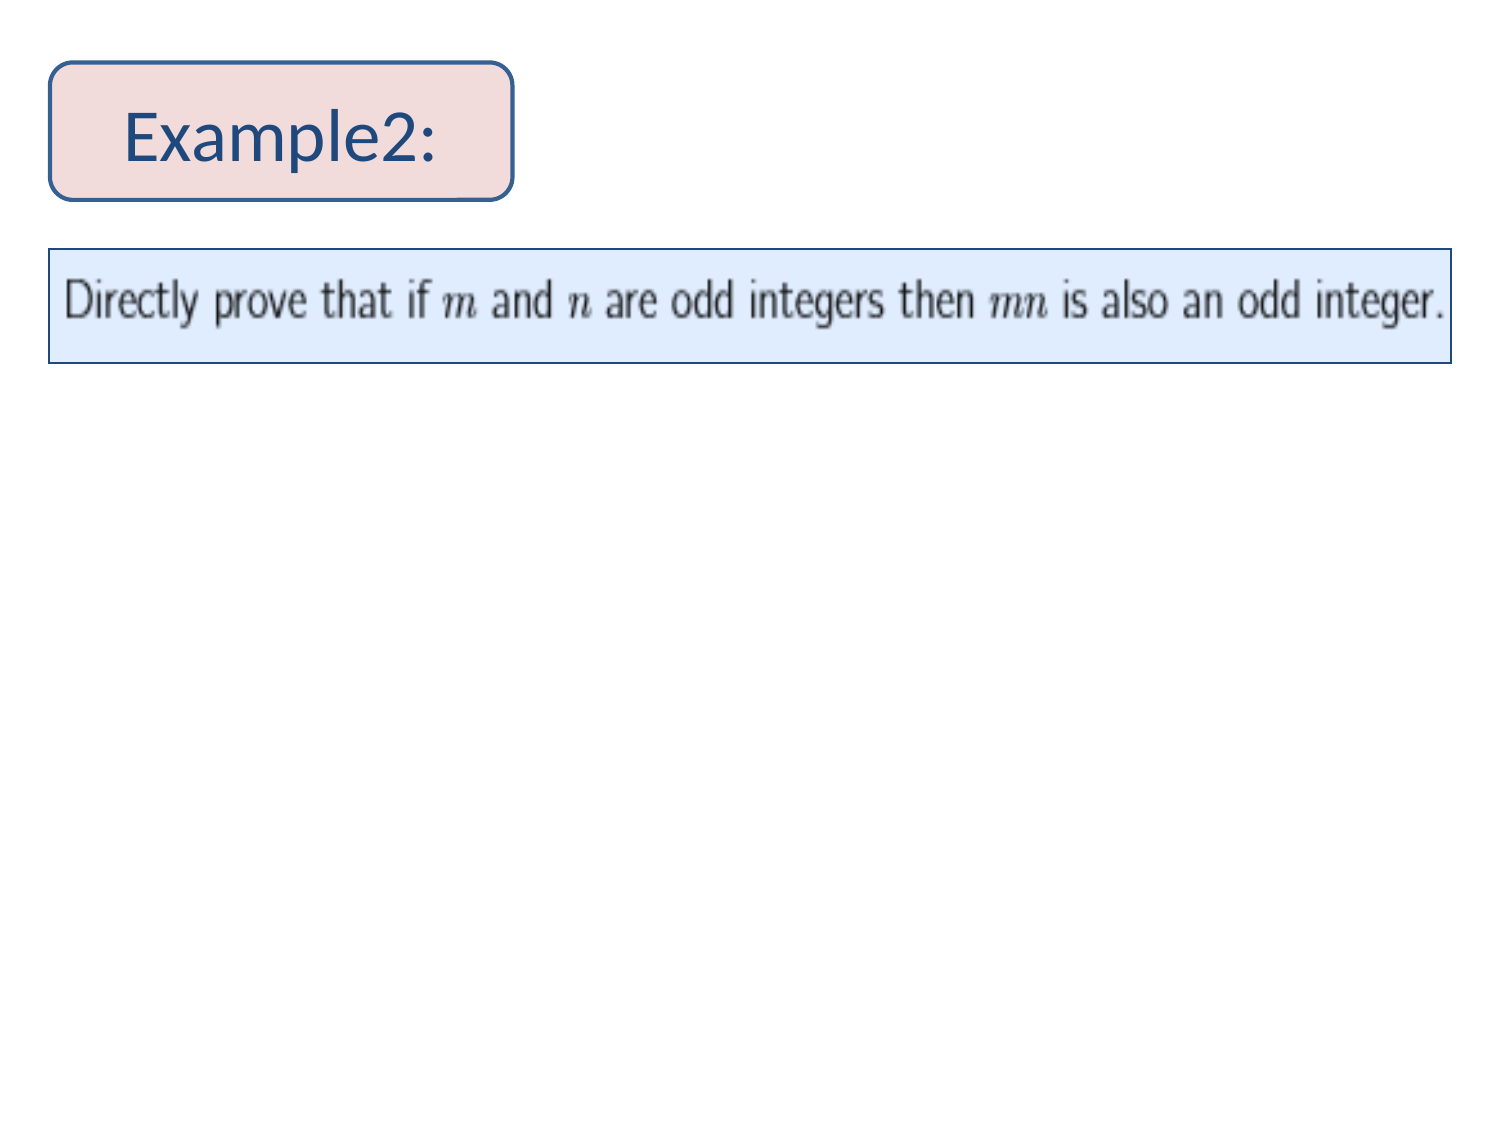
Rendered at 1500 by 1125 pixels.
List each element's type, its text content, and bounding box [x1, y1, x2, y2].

picture [49, 249, 1451, 363]
text_box Example2: [47, 60, 515, 202]
